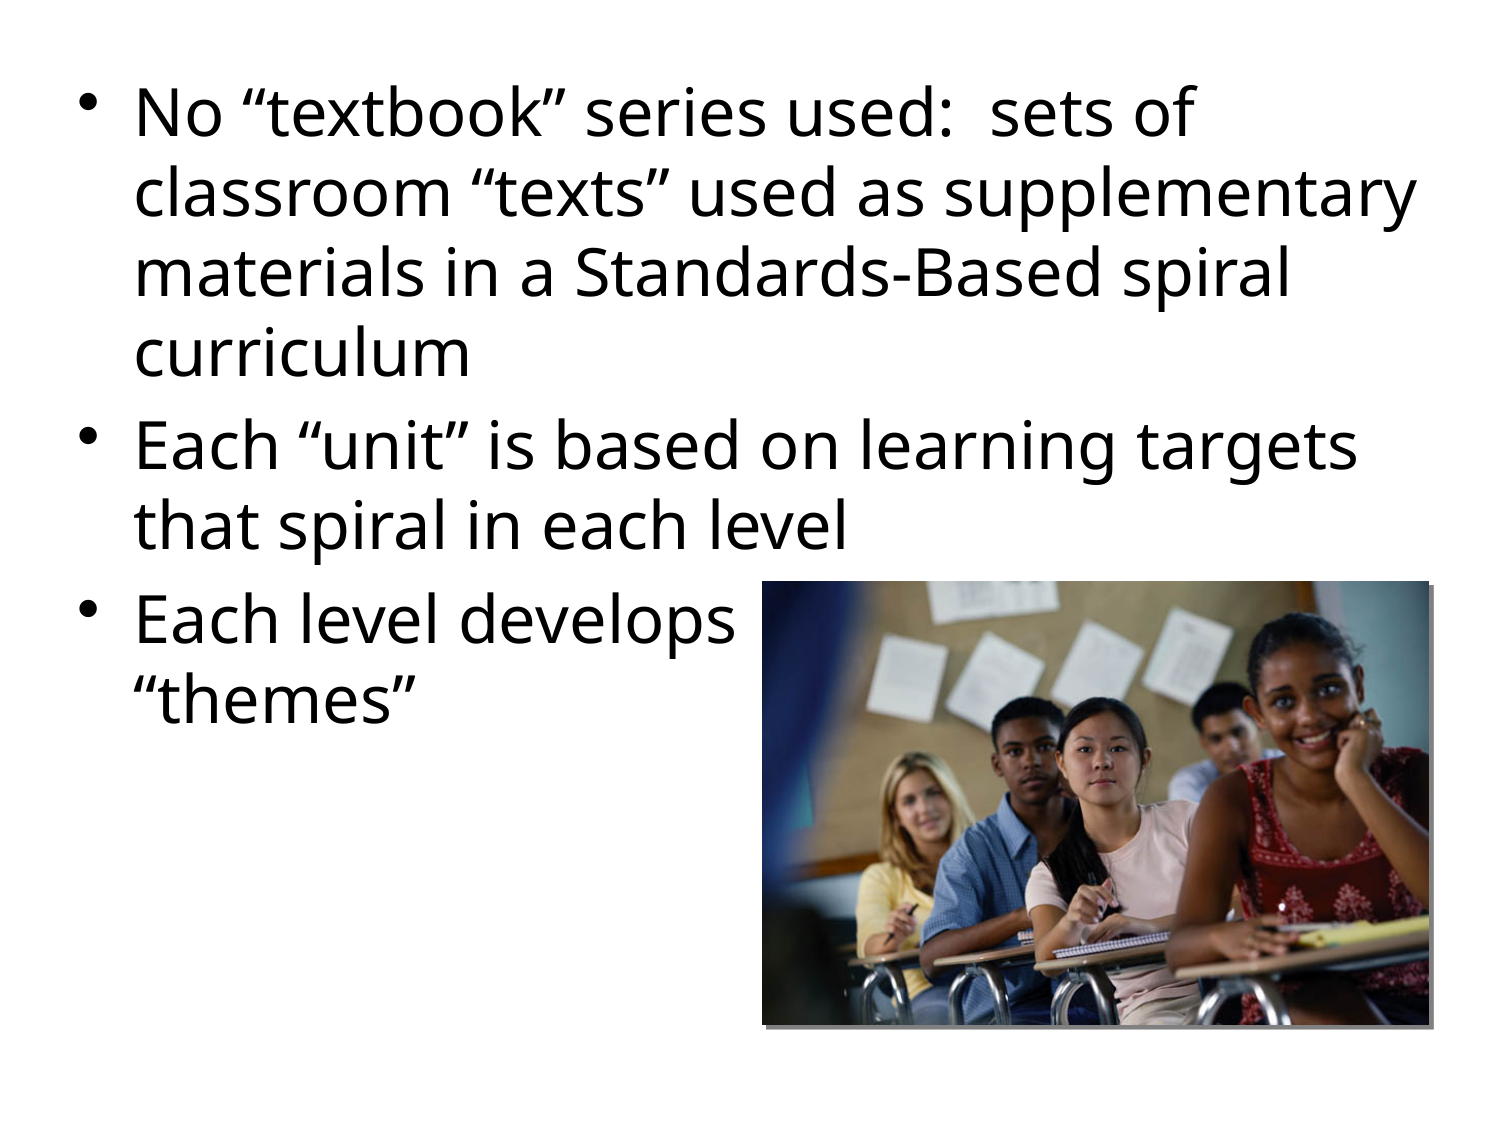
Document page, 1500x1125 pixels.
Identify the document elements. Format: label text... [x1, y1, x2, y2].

list No “textbook” series used: sets of classroom “texts” used as supplementary materials in a Standards-Based spiral curriculum Each “unit” is based on learning targets that spiral in each level Each level develops different “themes” for each unit [62, 62, 1438, 1088]
picture [762, 581, 1430, 1026]
